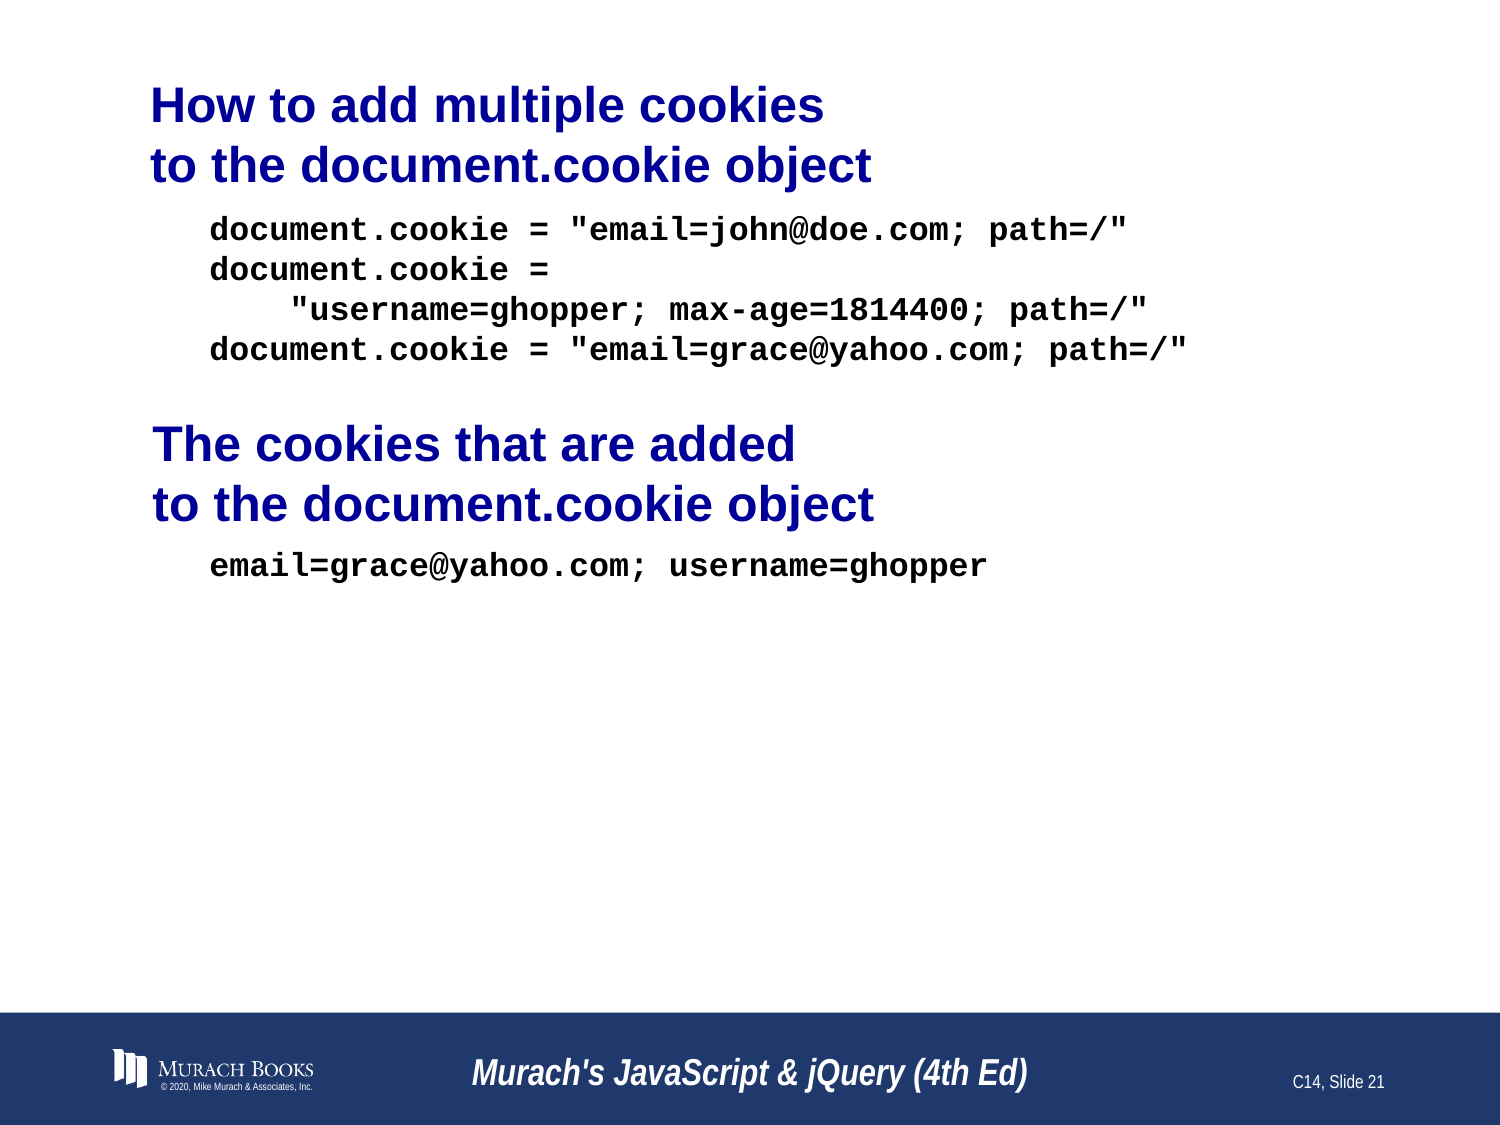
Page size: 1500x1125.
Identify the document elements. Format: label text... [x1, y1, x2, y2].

slide_number C14, Slide 21 [1087, 1025, 1400, 1100]
footer © 2020, Mike Murach & Associates, Inc. [12, 1025, 463, 1100]
slide_number Murach's JavaScript & jQuery (4th Ed) [463, 1025, 1050, 1100]
list document.cookie = "email=john@doe.com; path=/" document.cookie = "username=ghopper; max-age=1814400; path=/" document.cookie = "email=grace@yahoo.com; path=/" The cookies that are added to the document.cookie object email=grace@yahoo.com; username=ghopper [137, 200, 1350, 1000]
title How to add multiple cookies to the document.cookie object [150, 72, 1350, 194]
